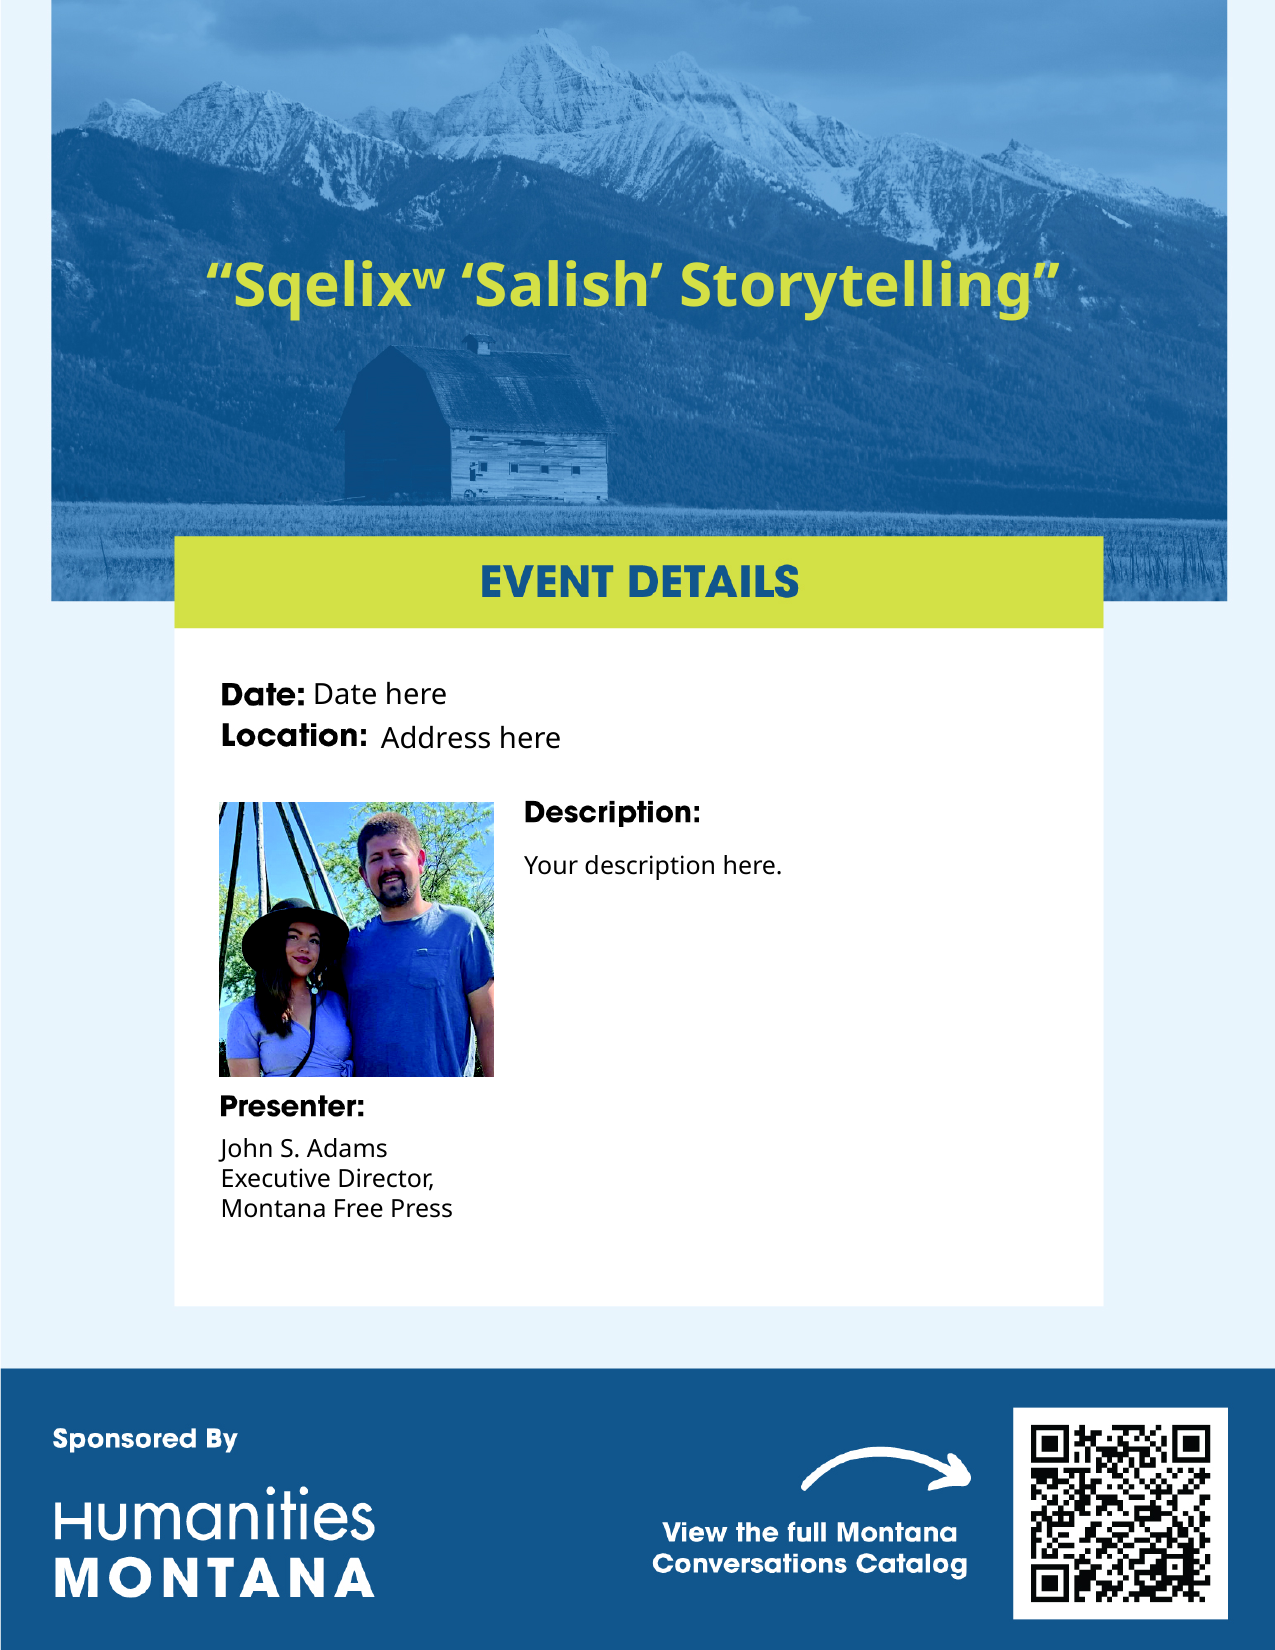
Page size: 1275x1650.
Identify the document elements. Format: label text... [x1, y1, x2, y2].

text_box Date here [297, 660, 932, 726]
text_box [169, 132, 1099, 166]
picture [0, 0, 1275, 1650]
text_box Address here [365, 704, 1233, 770]
text_box John S. Adams Executive Director, Montana Free Press [205, 1117, 480, 1238]
text_box “Sqelixʷ ‘Salish’ Storytelling” [169, 230, 1099, 334]
text_box [159, 166, 1099, 233]
text_box Your description here. [509, 834, 1033, 895]
